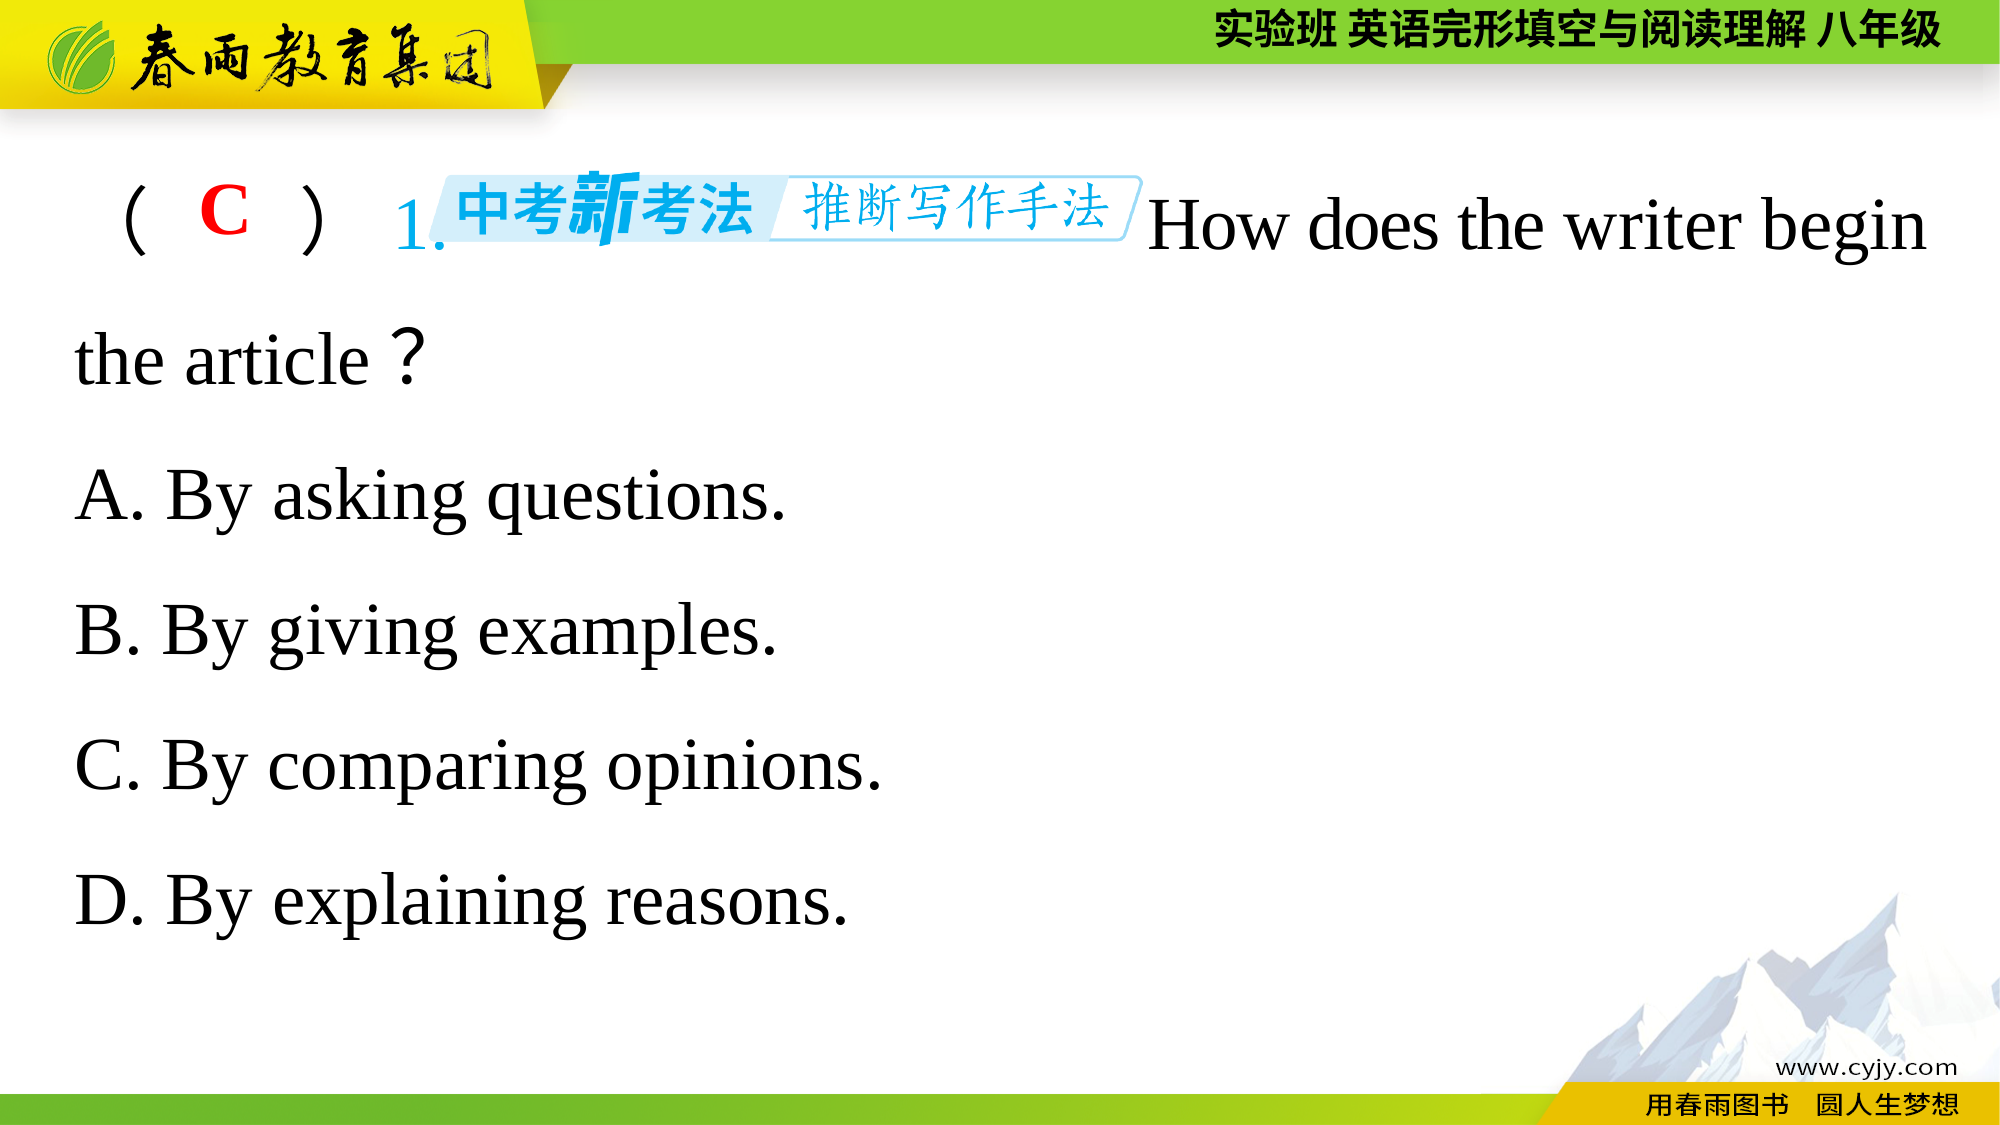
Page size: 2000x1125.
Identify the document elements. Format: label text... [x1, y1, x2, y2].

list （ ）1. How does the writer begin the article？ A. By asking questions. B. By giving examples. C. By comparing opinions. D. By explaining reasons. [59, 122, 1944, 956]
text_box C [183, 152, 268, 257]
picture [0, 0, 2000, 1125]
